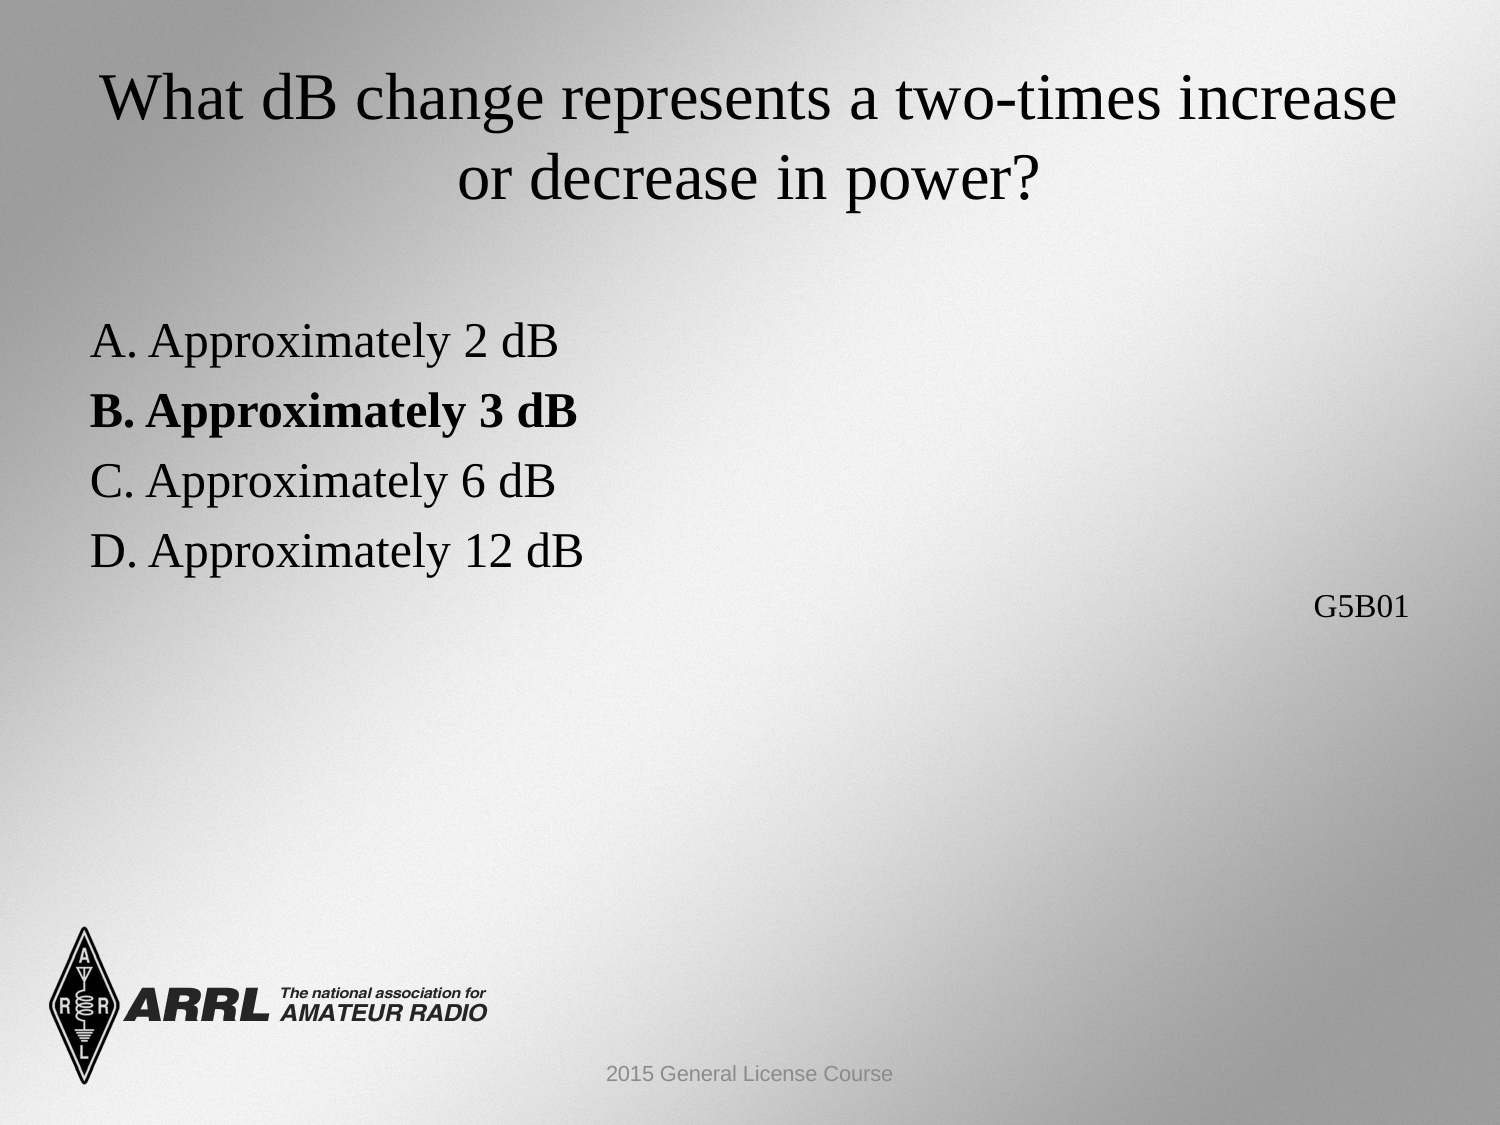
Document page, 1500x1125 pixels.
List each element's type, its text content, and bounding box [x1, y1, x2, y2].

title What dB change represents a two-times increase or decrease in power? [75, 45, 1425, 233]
list A. Approximately 2 dB B. Approximately 3 dB C. Approximately 6 dB D. Approximately 12 dB G5B01 [75, 299, 1425, 1005]
picture [0, 0, 1500, 1125]
footer 2015 General License Course [512, 1042, 988, 1103]
